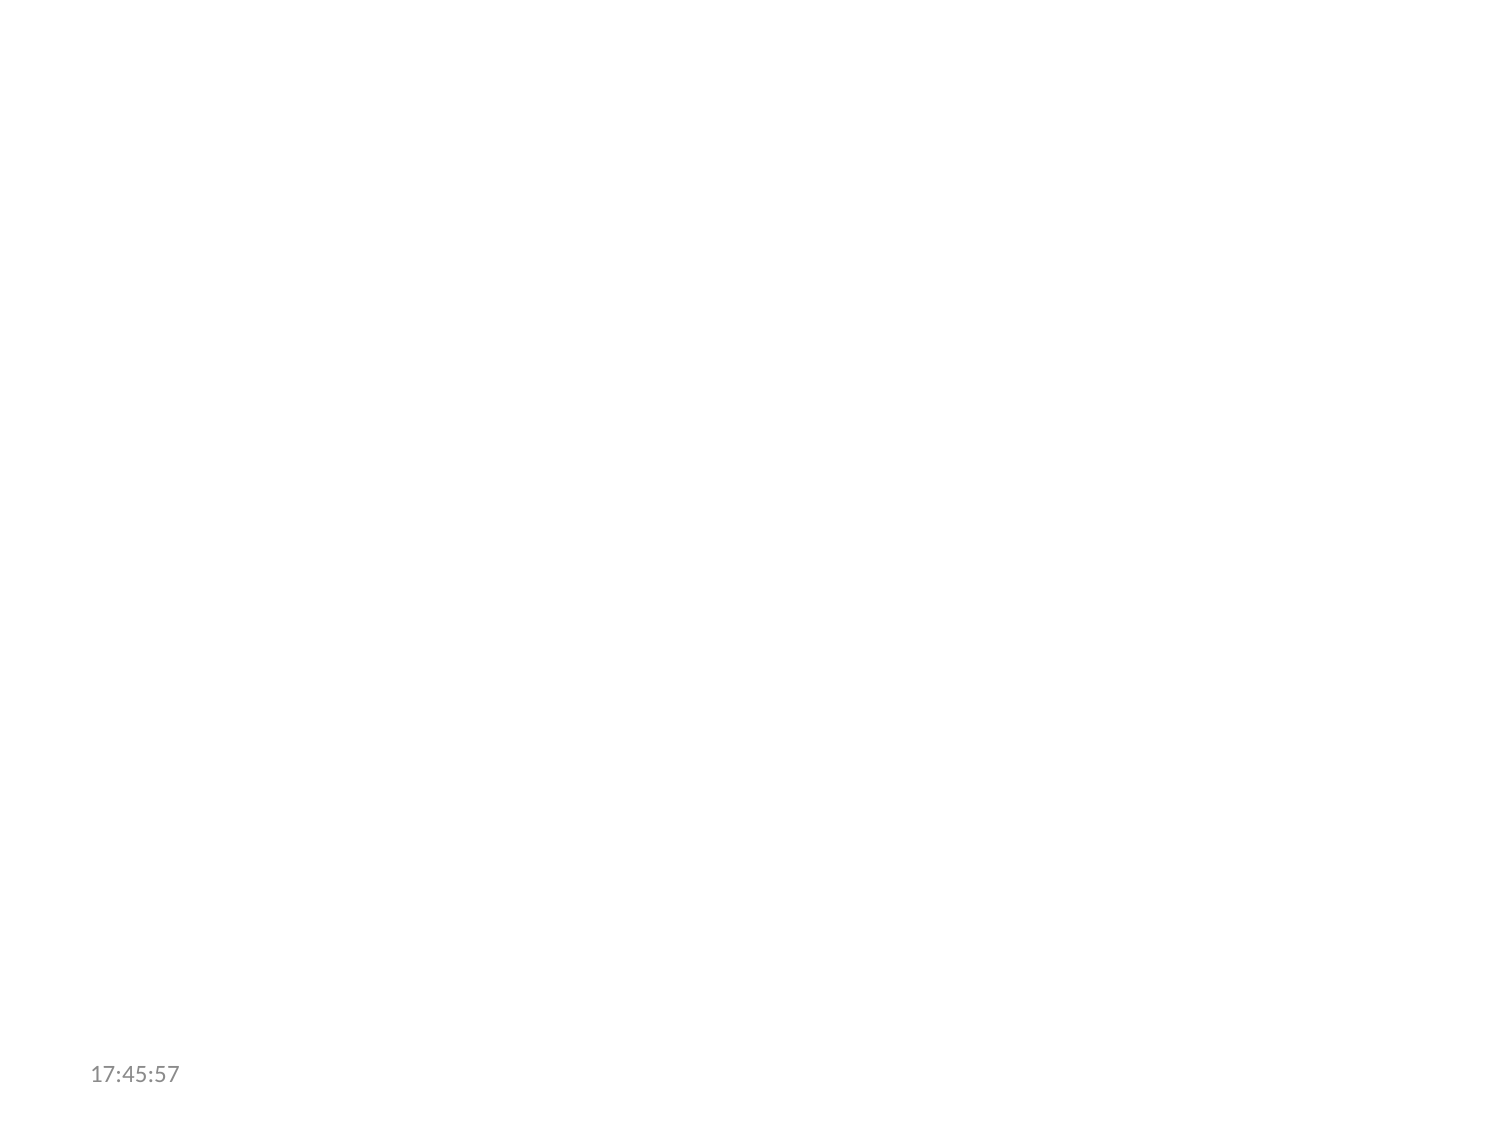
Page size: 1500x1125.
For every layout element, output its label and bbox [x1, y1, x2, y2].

slide_number [75, 1042, 425, 1103]
